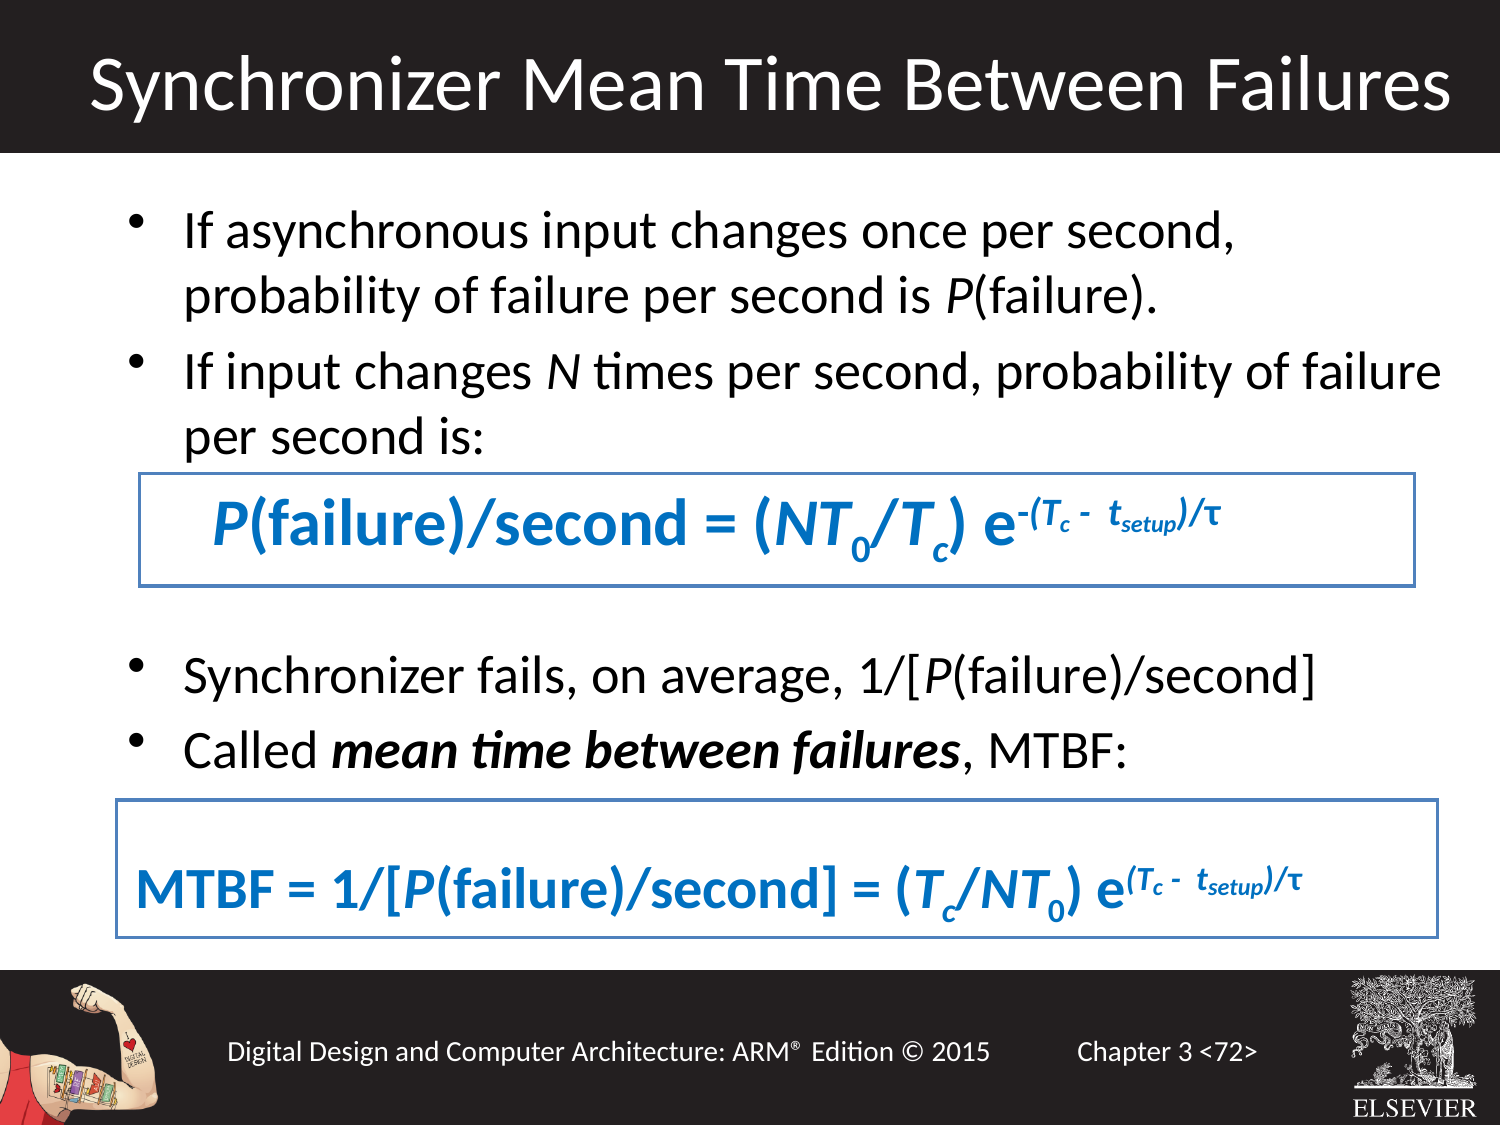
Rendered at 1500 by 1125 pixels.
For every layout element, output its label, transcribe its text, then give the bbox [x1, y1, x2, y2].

text_box [139, 473, 1415, 587]
text_box Synchronizer Mean Time Between Failures [75, 24, 1475, 134]
text_box [116, 799, 1438, 938]
picture [1350, 974, 1477, 1117]
picture [0, 979, 163, 1125]
text_box If asynchronous input changes once per second, probability of failure per second is P(failure). If input changes N times per second, probability of failure per second is: P(failure)/second = (NT0/Tc) e-(Tc - tsetup)/τ Synchronizer fails, on average, 1/[P(failure)/second] Called mean time between failures, MTBF: MTBF = 1/[P(failure)/second] = (Tc/NT0) e(Tc - tsetup)/τ [112, 187, 1475, 950]
text_box [50, 149, 1375, 1000]
